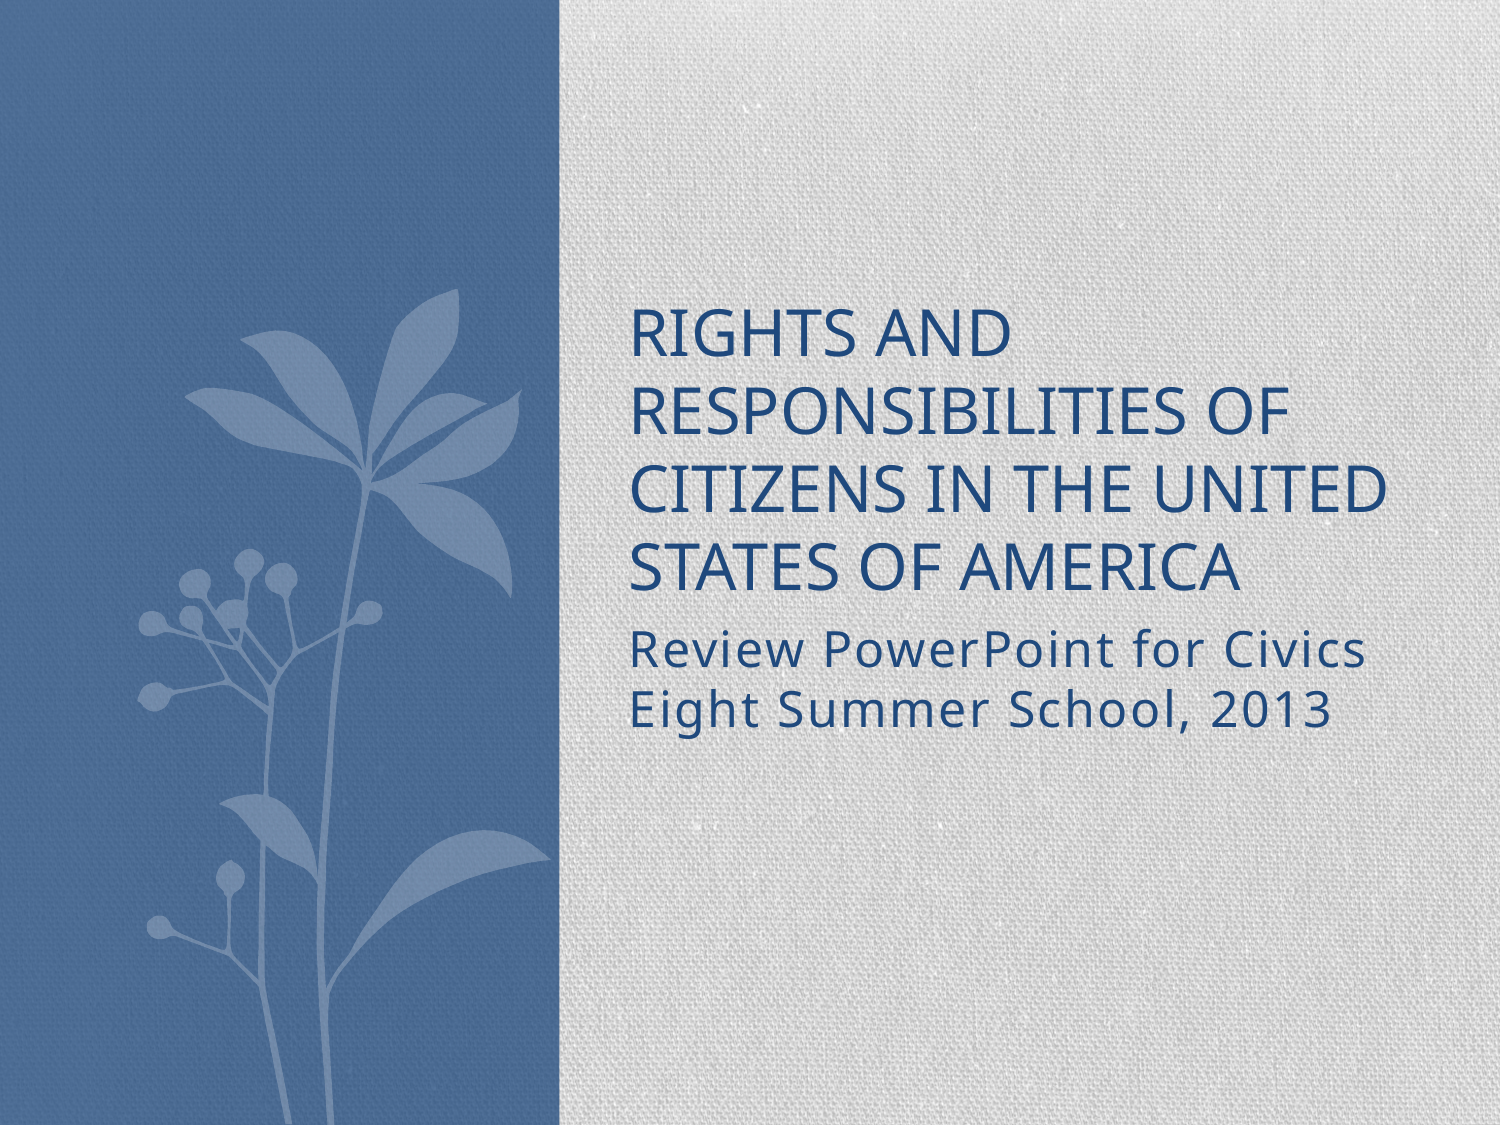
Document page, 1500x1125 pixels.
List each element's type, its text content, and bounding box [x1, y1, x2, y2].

subtitle Review PowerPoint for Civics Eight Summer School, 2013 [614, 611, 1454, 870]
title Rights and responsibilities of citizens in the United States of America [613, 232, 1454, 611]
